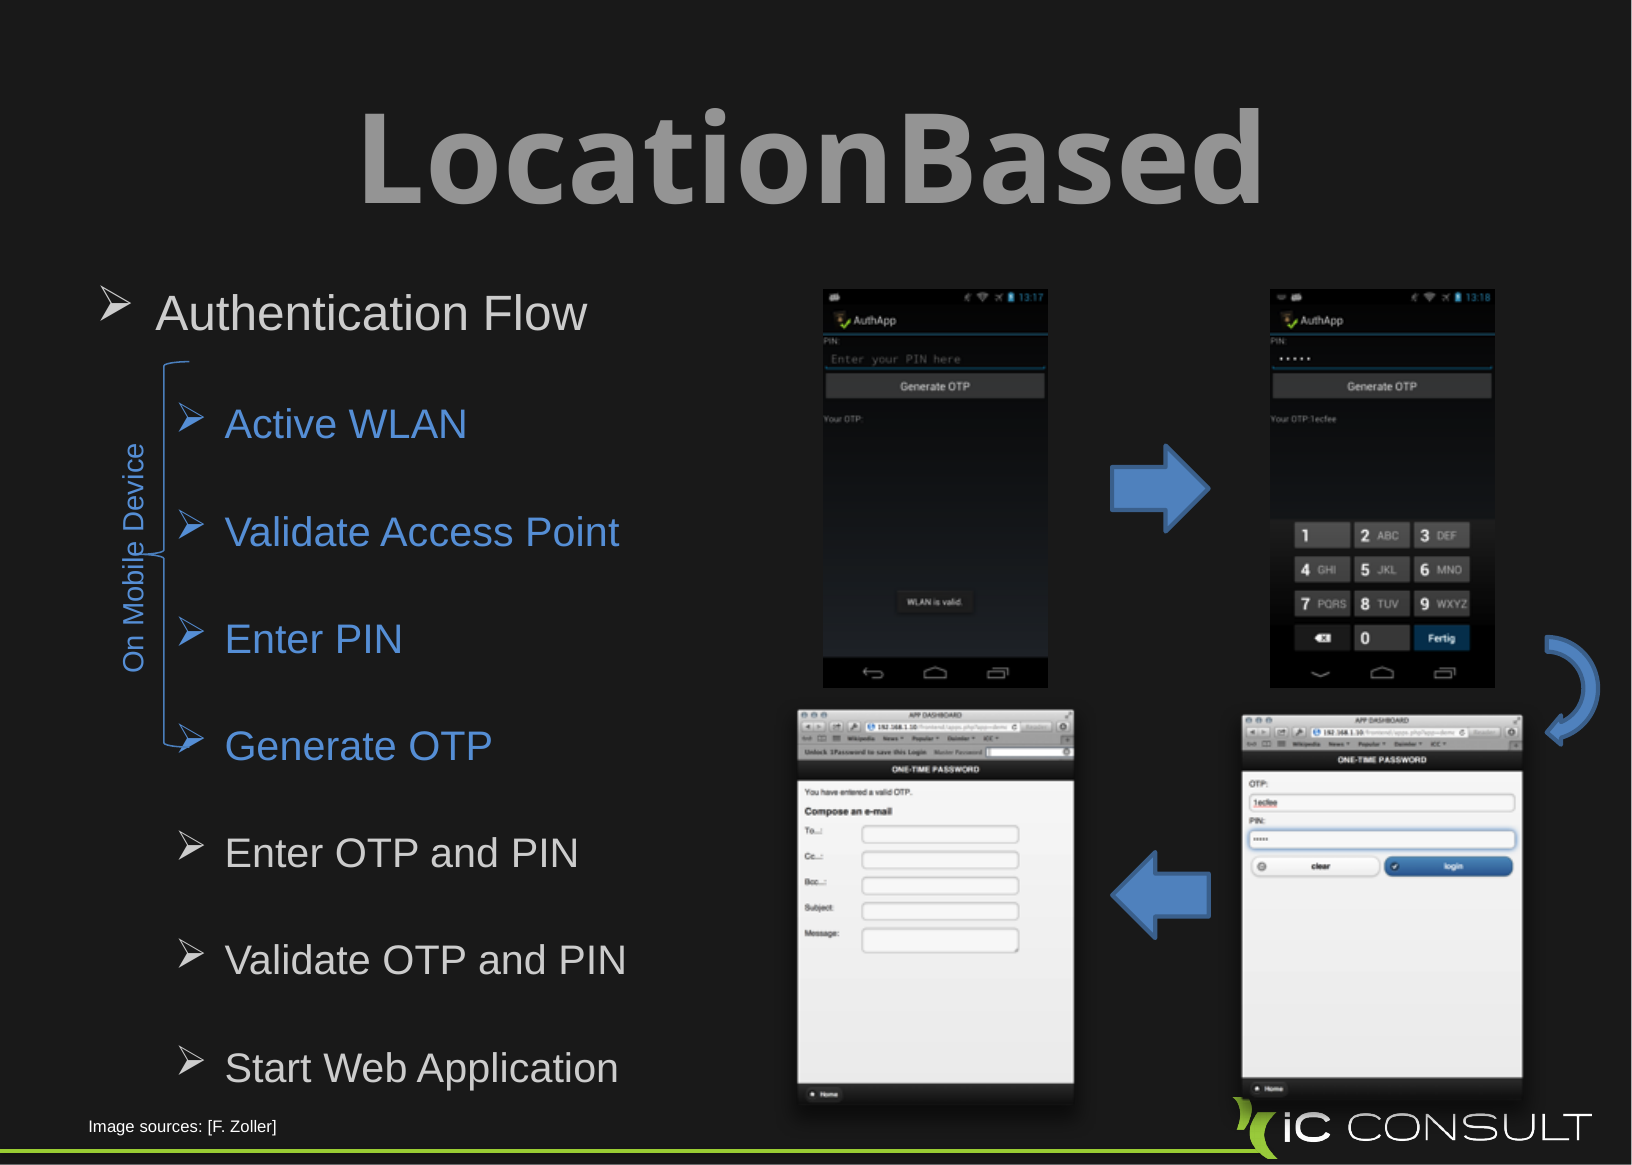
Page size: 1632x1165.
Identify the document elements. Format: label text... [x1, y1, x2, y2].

text_box [1110, 443, 1211, 534]
picture [768, 692, 1103, 1145]
picture [1213, 696, 1552, 1140]
text_box Image sources: [F. Zoller] [73, 1108, 292, 1144]
text_box [157, 360, 190, 748]
text_box On Mobile Device [71, 420, 157, 689]
picture [1270, 289, 1495, 688]
title LocationBased [78, 66, 1547, 242]
picture [823, 289, 1049, 688]
text_box [1544, 634, 1601, 747]
text_box [1110, 850, 1208, 941]
list Authentication Flow Active WLAN Validate Access Point Enter PIN Generate OTP Enter OTP and PIN Validate OTP and PIN Start Web Application [80, 272, 864, 1101]
